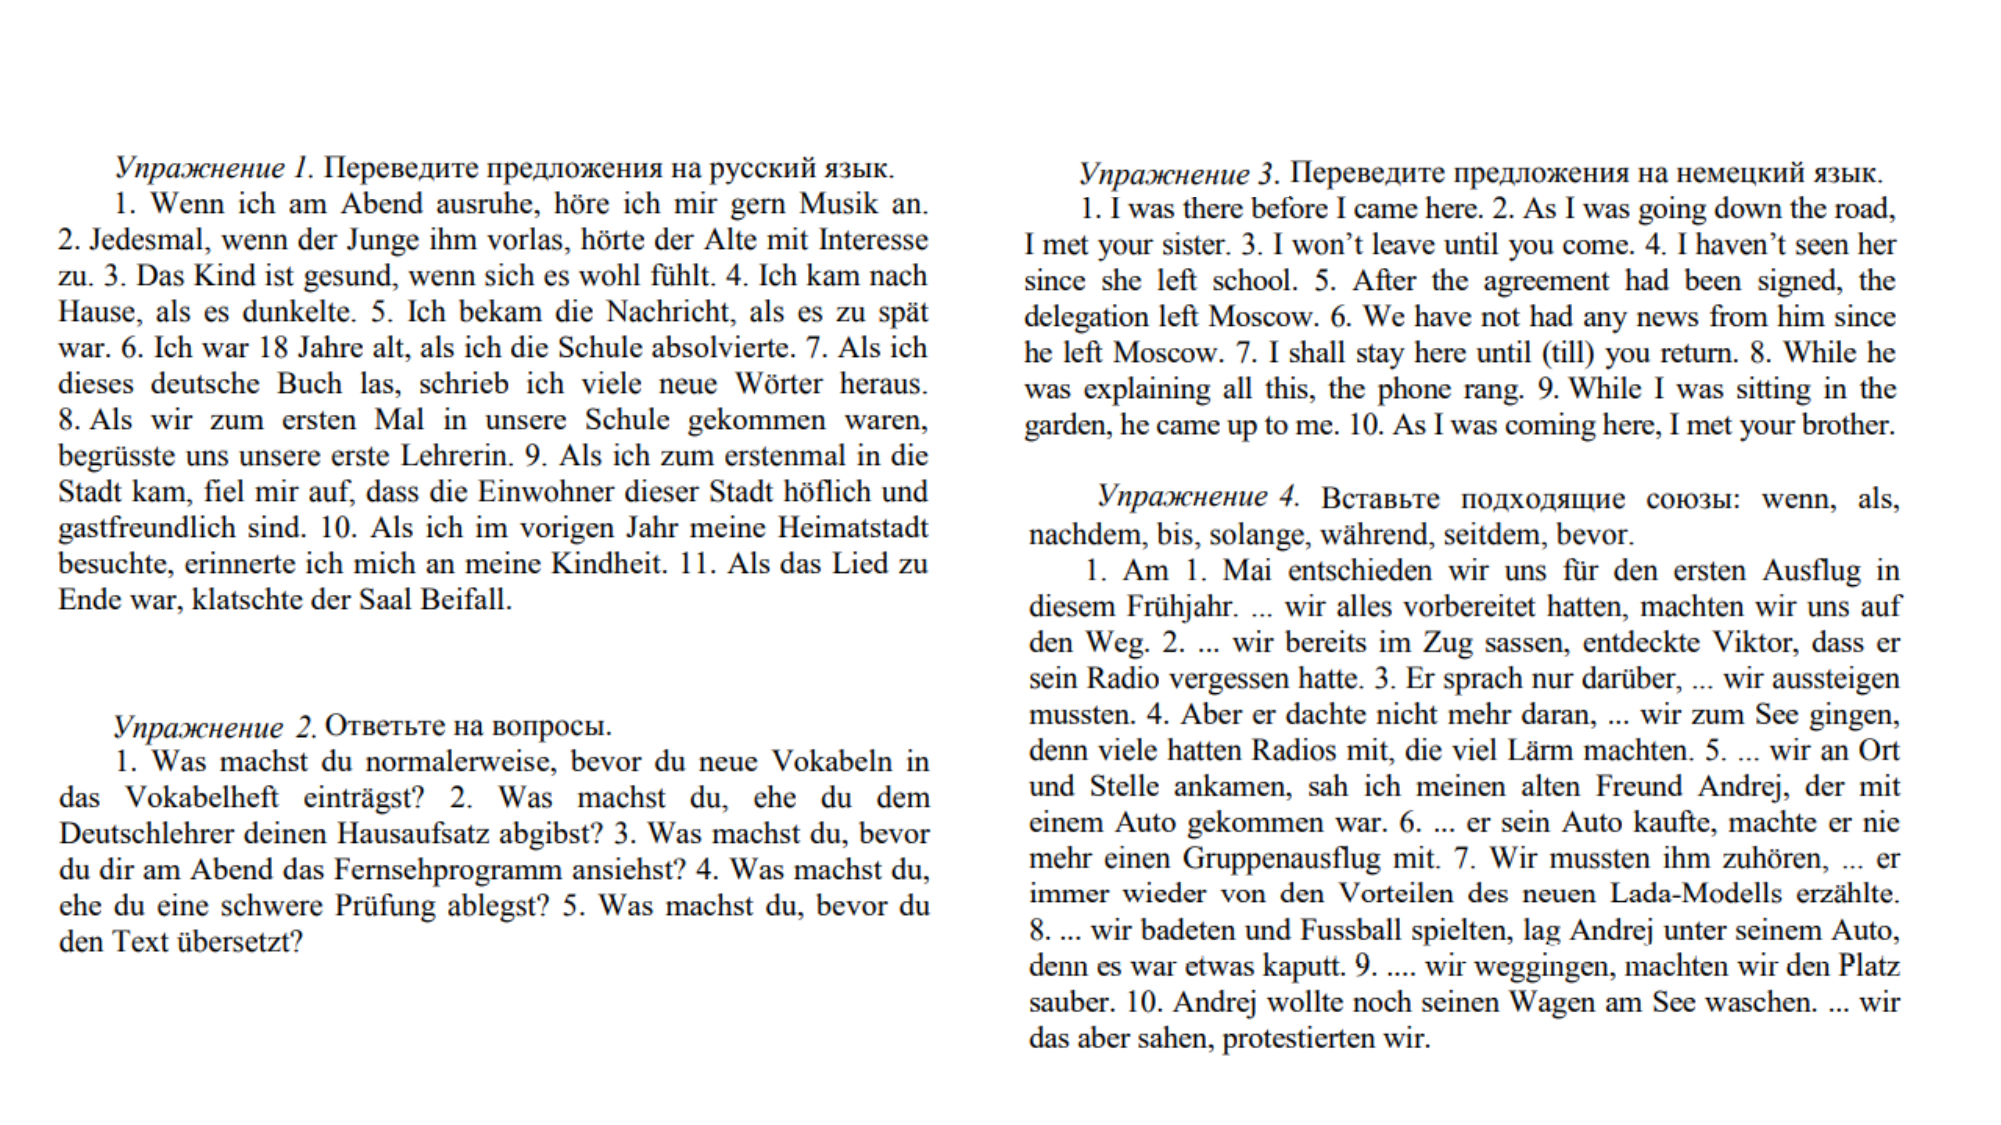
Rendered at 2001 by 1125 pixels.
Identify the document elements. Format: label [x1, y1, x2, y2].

picture [55, 151, 940, 619]
picture [1012, 474, 1924, 1059]
picture [1015, 151, 1924, 452]
picture [42, 704, 954, 969]
